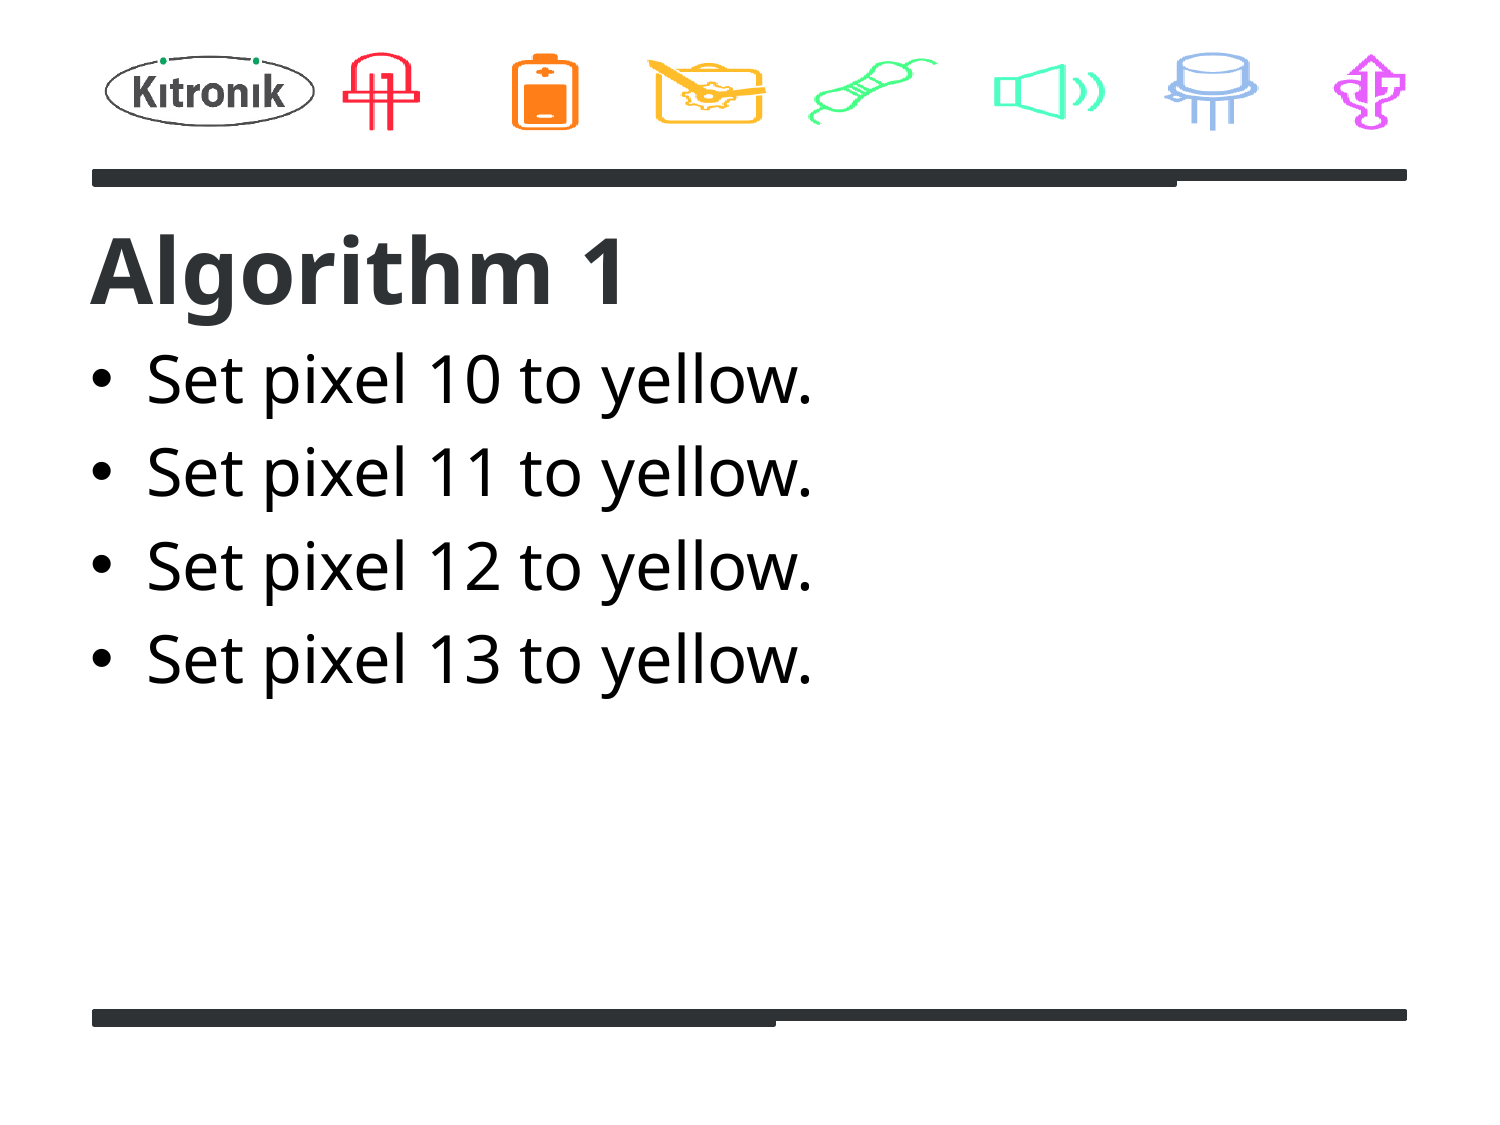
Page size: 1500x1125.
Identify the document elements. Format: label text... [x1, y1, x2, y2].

text_box [92, 181, 1177, 187]
picture [94, 44, 325, 138]
list Set pixel 10 to yellow. Set pixel 11 to yellow. Set pixel 12 to yellow. Set pixel 13 to yellow. [75, 329, 1425, 966]
text_box [92, 1021, 776, 1027]
text_box [92, 169, 1407, 181]
text_box [92, 1009, 1407, 1021]
picture [342, 52, 1406, 131]
title Algorithm 1 [75, 174, 1425, 329]
